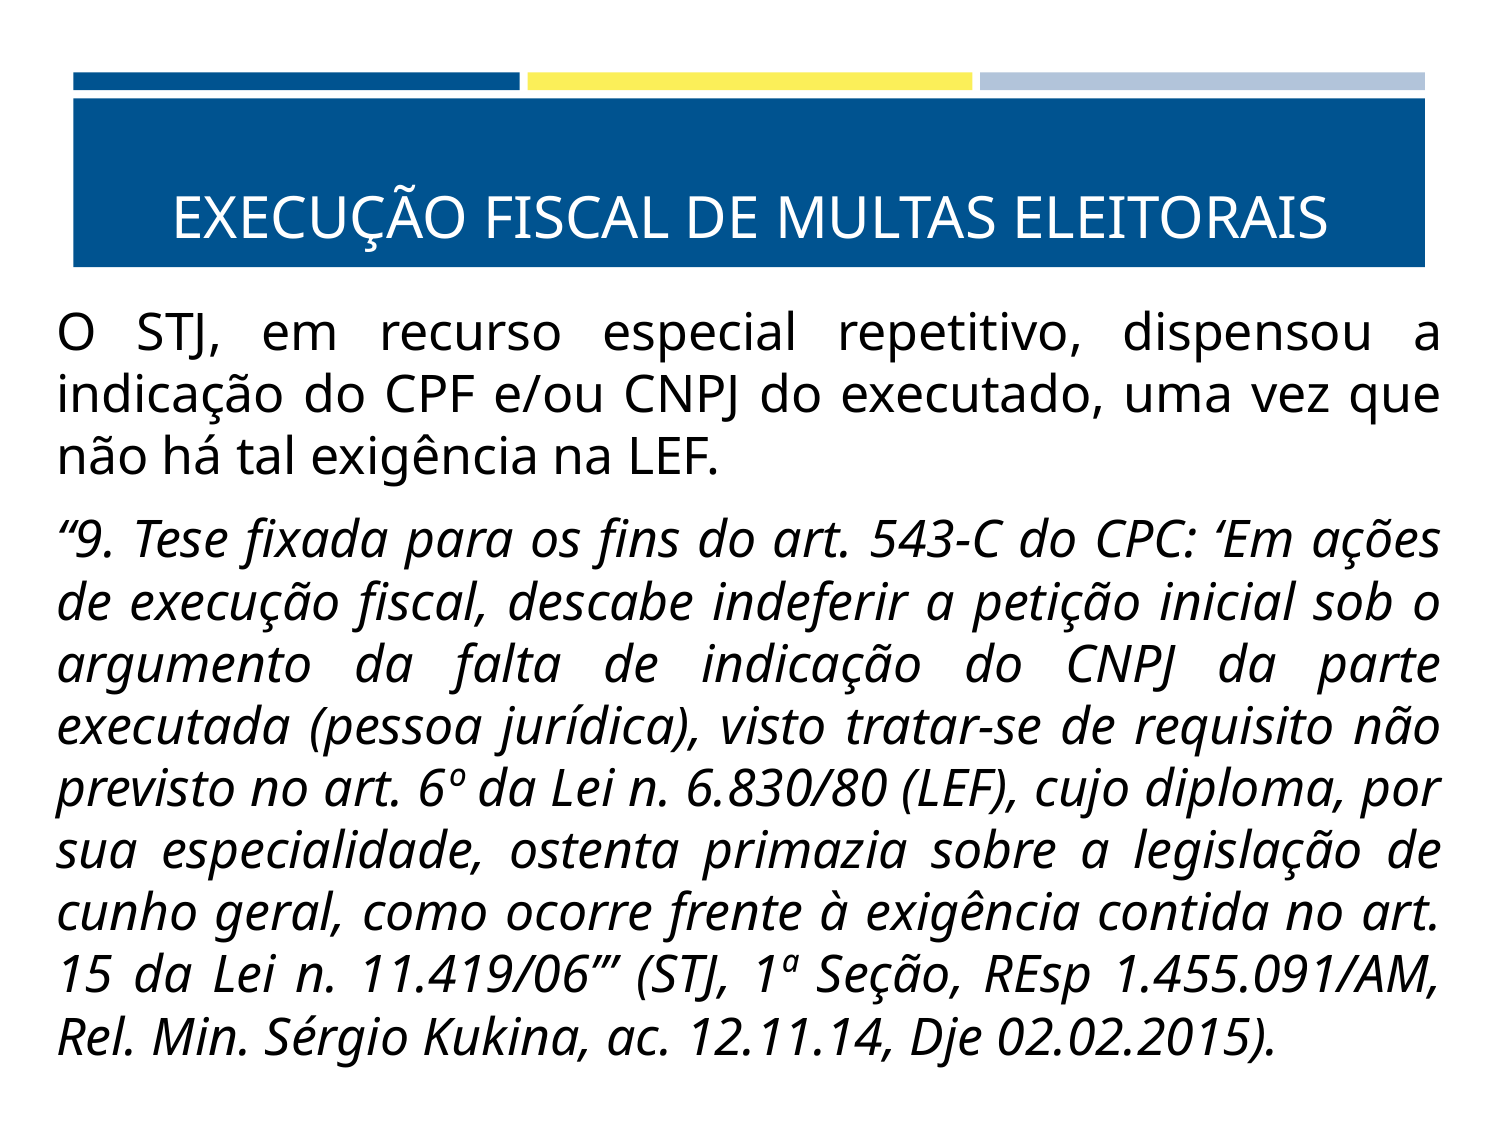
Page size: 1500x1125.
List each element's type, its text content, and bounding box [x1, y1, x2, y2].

list O STJ, em recurso especial repetitivo, dispensou a indicação do CPF e/ou CNPJ do executado, uma vez que não há tal exigência na LEF. “9. Tese fixada para os fins do art. 543-C do CPC: ‘Em ações de execução fiscal, descabe indeferir a petição inicial sob o argumento da falta de indicação do CNPJ da parte executada (pessoa jurídica), visto tratar-se de requisito não previsto no art. 6º da Lei n. 6.830/80 (LEF), cujo diploma, por sua especialidade, ostenta primazia sobre a legislação de cunho geral, como ocorre frente à exigência contida no art. 15 da Lei n. 11.419/06’” (STJ, 1ª Seção, REsp 1.455.091/AM, Rel. Min. Sérgio Kukina, ac. 12.11.14, Dje 02.02.2015). [41, 290, 1459, 1094]
title EXECUÇÃO FISCAL DE MULTAS ELEITORAIS [95, 112, 1406, 259]
